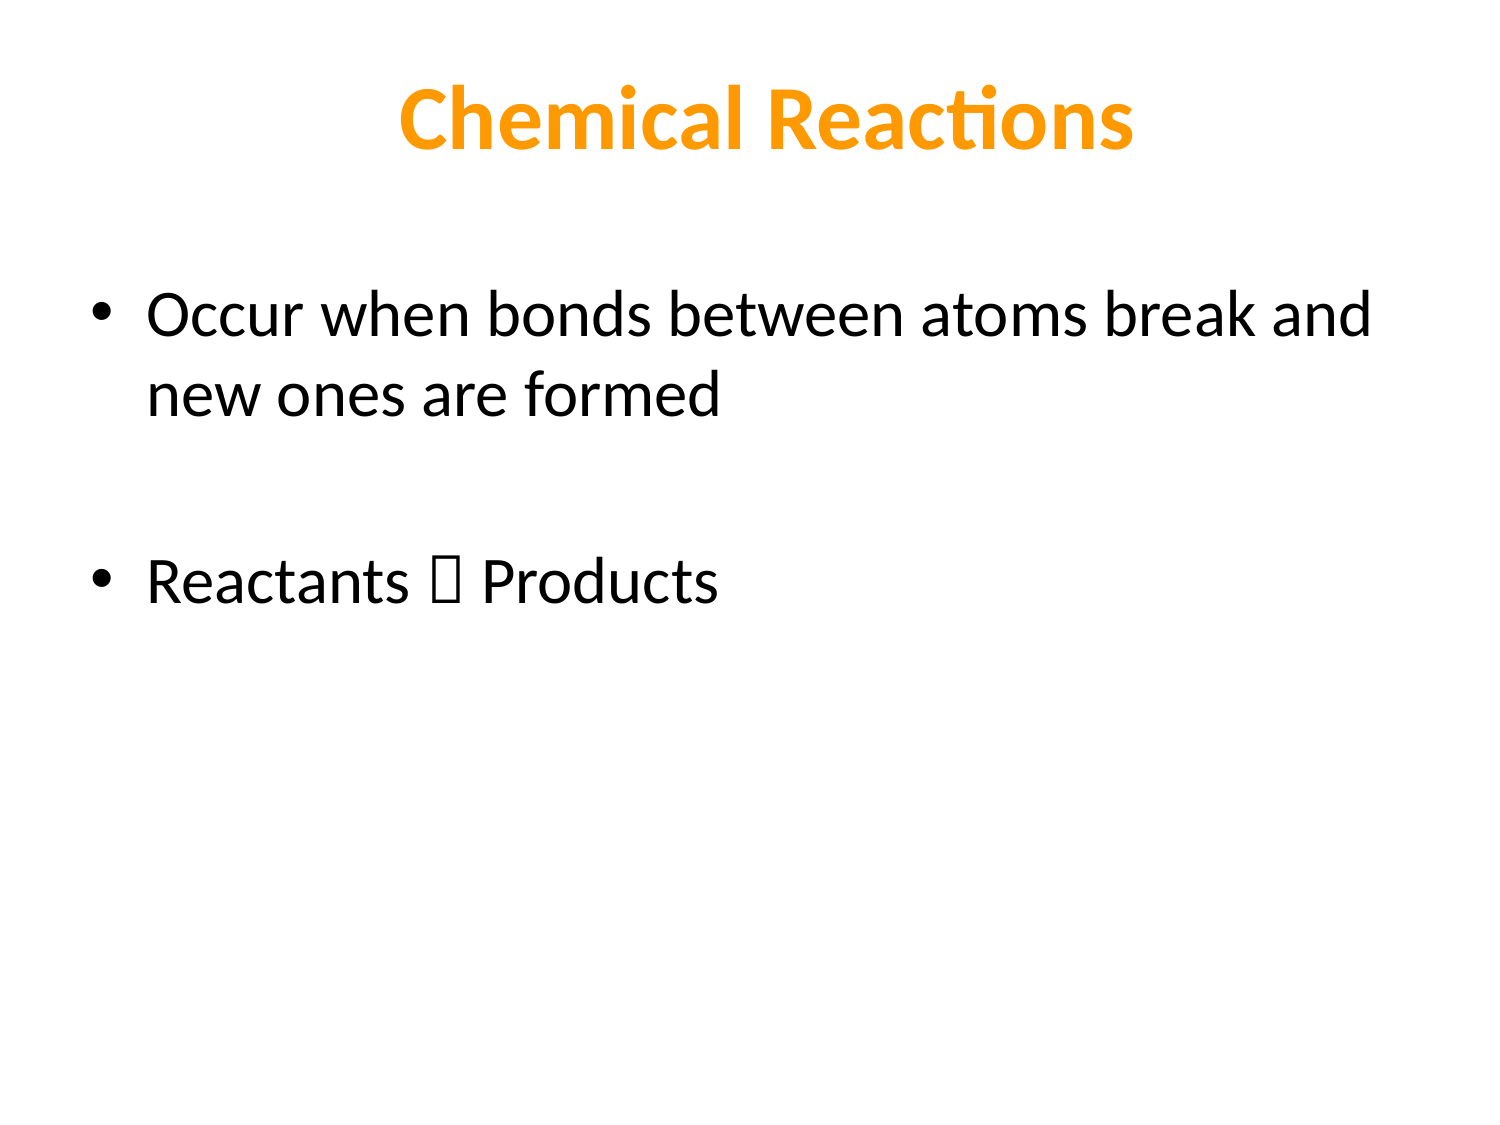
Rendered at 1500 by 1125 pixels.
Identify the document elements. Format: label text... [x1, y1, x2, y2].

list Occur when bonds between atoms break and new ones are formed Reactants  Products [75, 262, 1412, 1071]
title Chemical Reactions [242, 42, 1294, 183]
